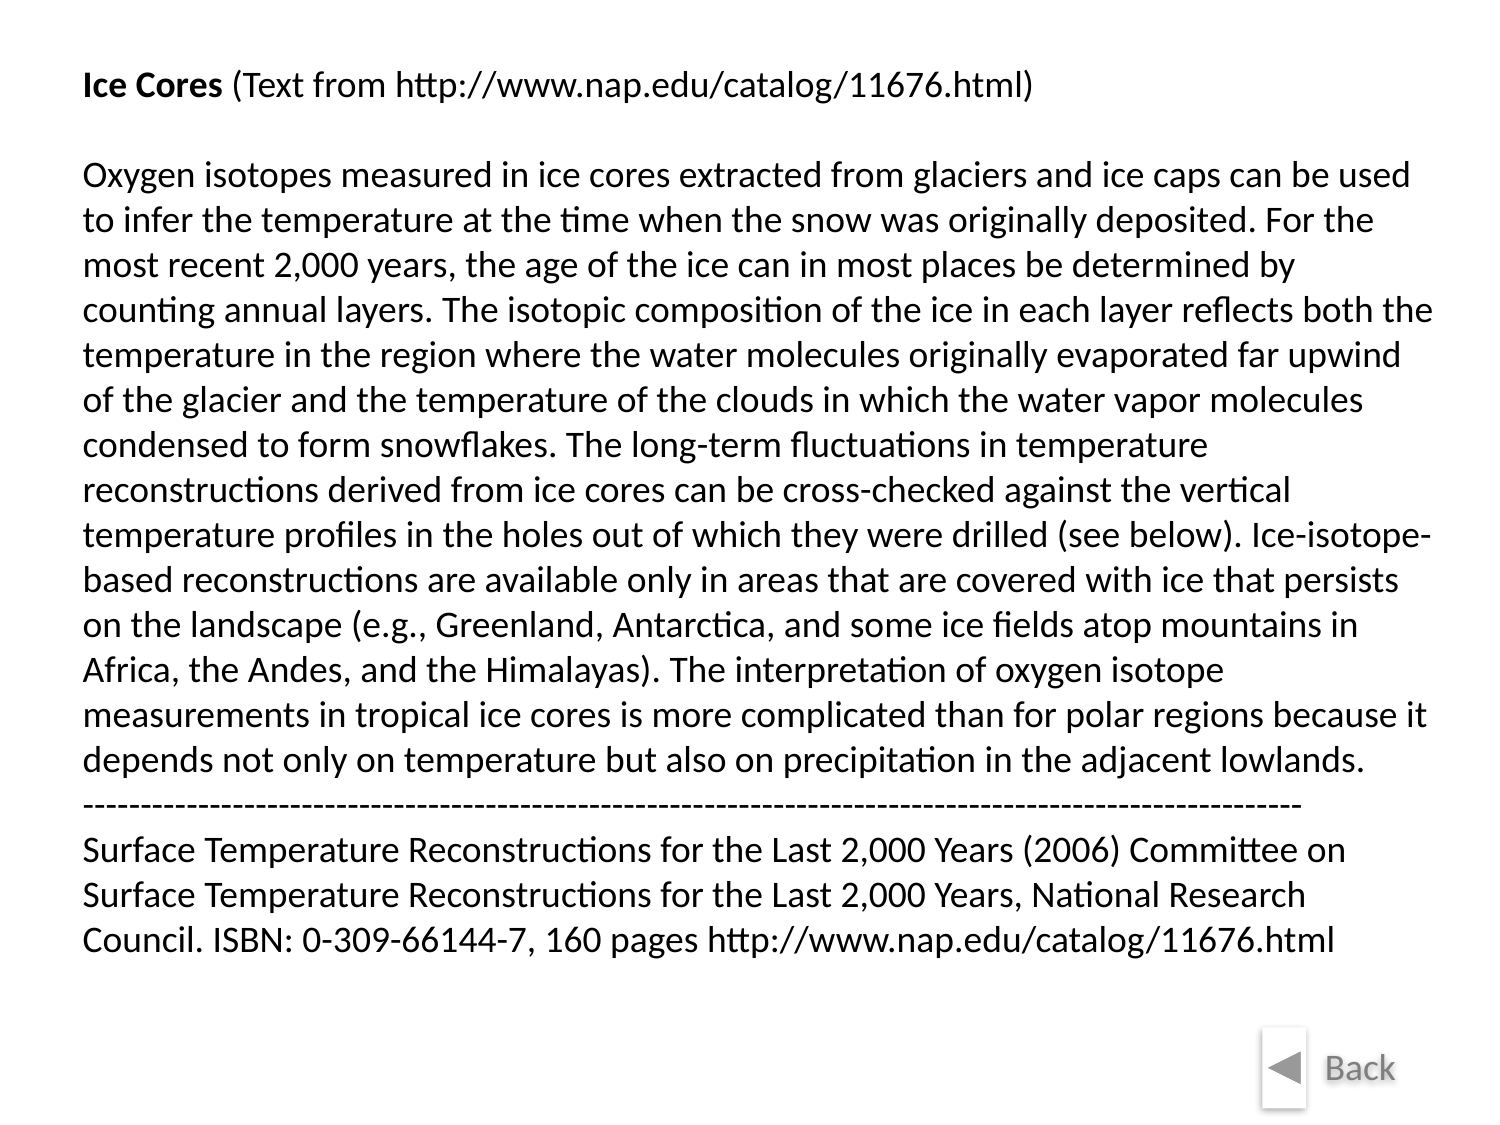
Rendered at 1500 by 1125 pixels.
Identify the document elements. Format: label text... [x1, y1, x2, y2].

text_box Back [1220, 1006, 1500, 1125]
text_box Ice Cores (Text from http://www.nap.edu/catalog/11676.html) Oxygen isotopes measured in ice cores extracted from glaciers and ice caps can be used to infer the temperature at the time when the snow was originally deposited. For the most recent 2,000 years, the age of the ice can in most places be determined by counting annual layers. The isotopic composition of the ice in each layer reflects both the temperature in the region where the water molecules originally evaporated far upwind of the glacier and the temperature of the clouds in which the water vapor molecules condensed to form snowflakes. The long-term fluctuations in temperature reconstructions derived from ice cores can be cross-checked against the vertical temperature profiles in the holes out of which they were drilled (see below). Ice-isotope- based reconstructions are available only in areas that are covered with ice that persists on the landscape (e.g., Greenland, Antarctica, and some ice fields atop mountains in Africa, the Andes, and the Himalayas). The interpretation of oxygen isotope measurements in tropical ice cores is more complicated than for polar regions because it depends not only on temperature but also on precipitation in the adjacent lowlands. ---------------------------------------------------------------------------------------------------------- Surface Temperature Reconstructions for the Last 2,000 Years (2006) Committee on Surface Temperature Reconstructions for the Last 2,000 Years, National Research Council. ISBN: 0-309-66144-7, 160 pages http://www.nap.edu/catalog/11676.html [67, 52, 1453, 968]
text_box [1262, 1027, 1307, 1109]
